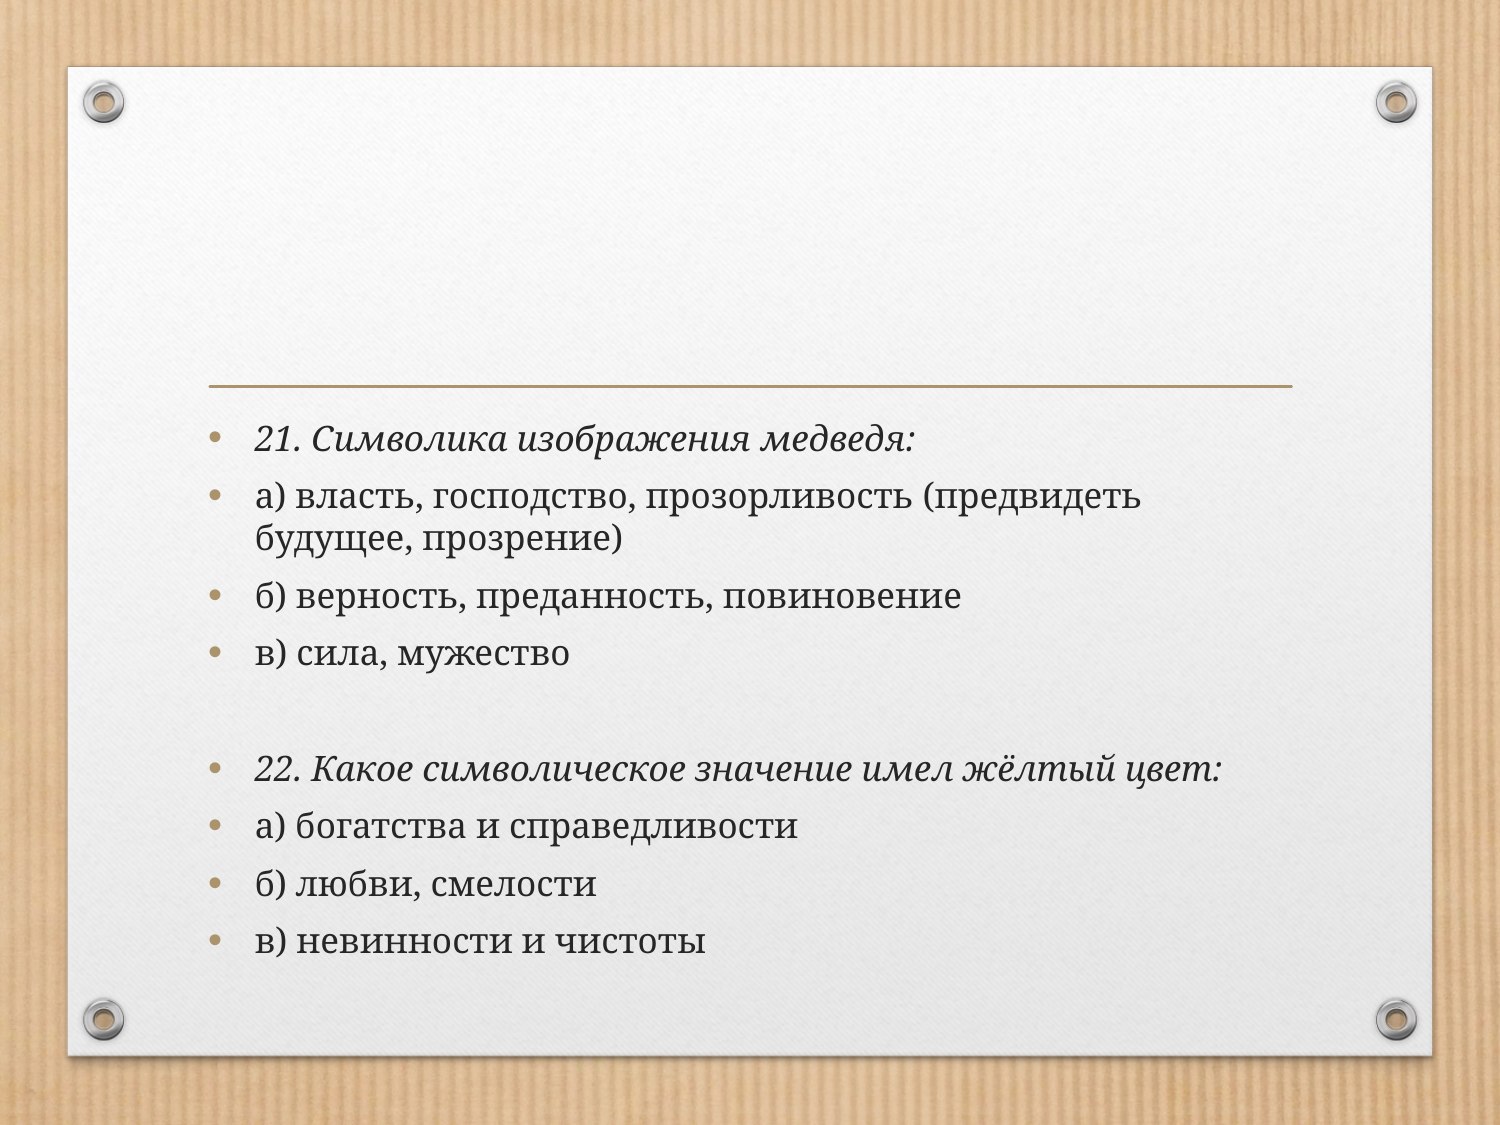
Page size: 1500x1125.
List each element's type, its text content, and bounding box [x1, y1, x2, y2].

picture [0, 0, 1500, 1125]
list 21. Символика изображения медведя: а) власть, господство, прозорливость (предвидеть будущее, прозрение) б) верность, преданность, повиновение в) сила, мужество 22. Какое символическое значение имел жёлтый цвет: а) богатства и справедливости б) любви, смелости в) невинности и чистоты [193, 408, 1309, 974]
